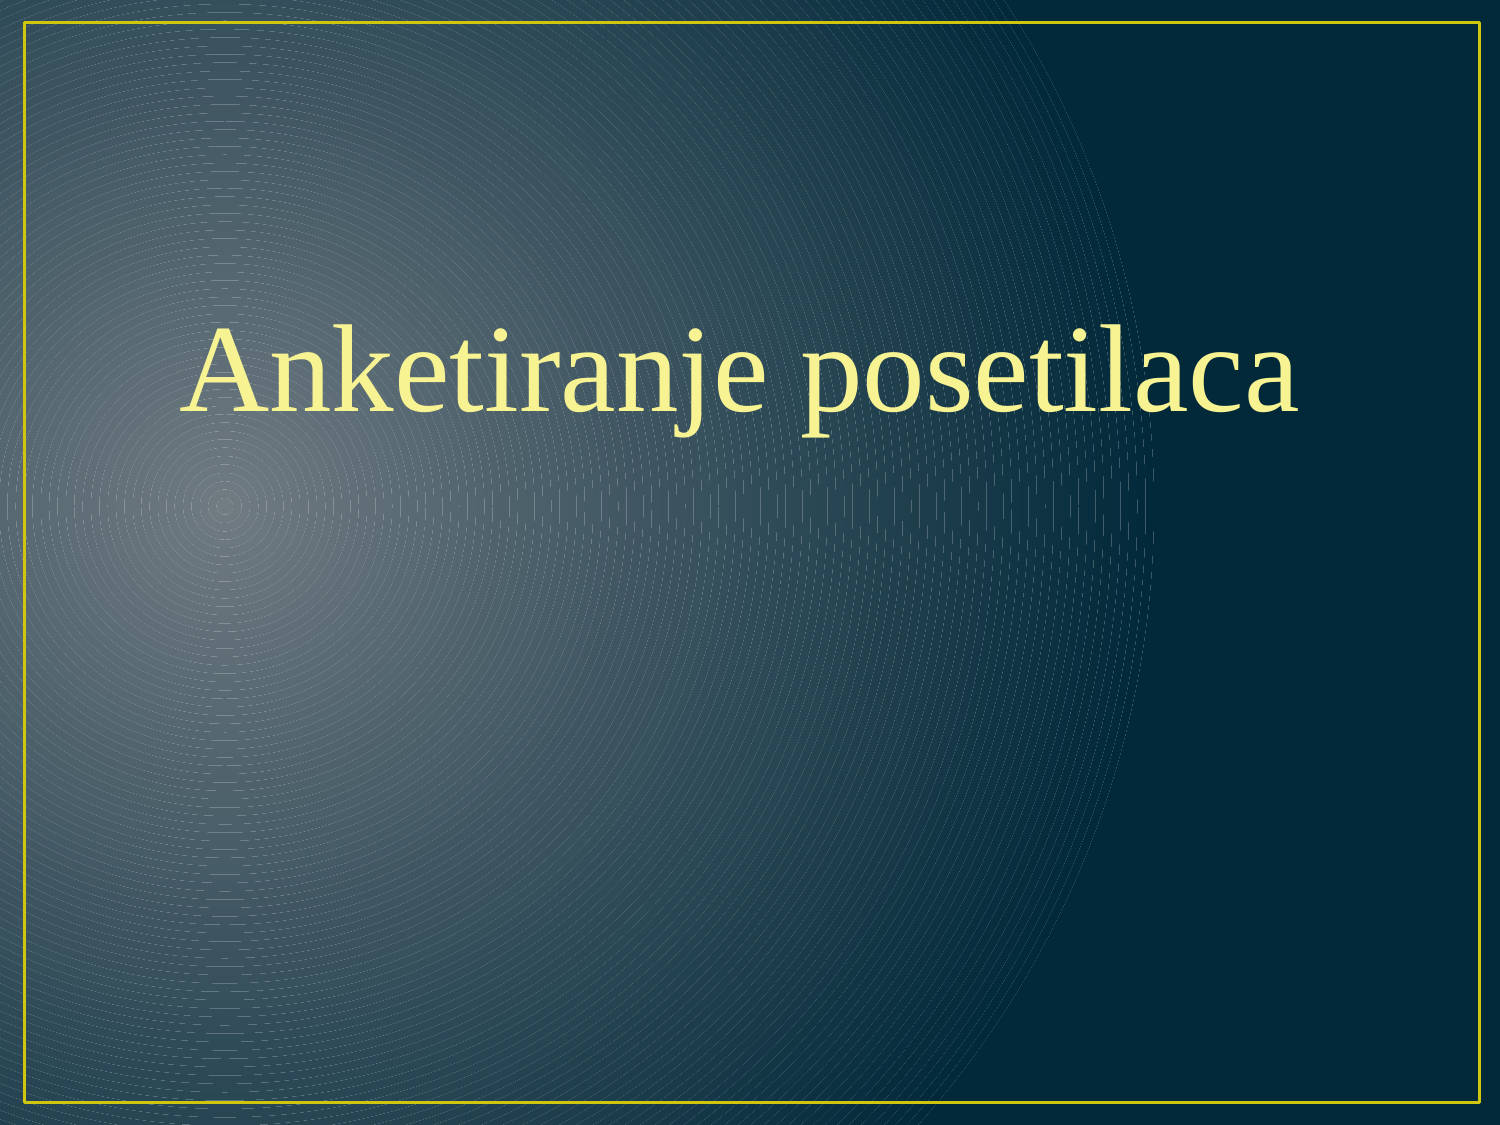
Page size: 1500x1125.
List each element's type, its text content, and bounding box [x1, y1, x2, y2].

list Anketiranje posetilaca [64, 278, 1415, 698]
